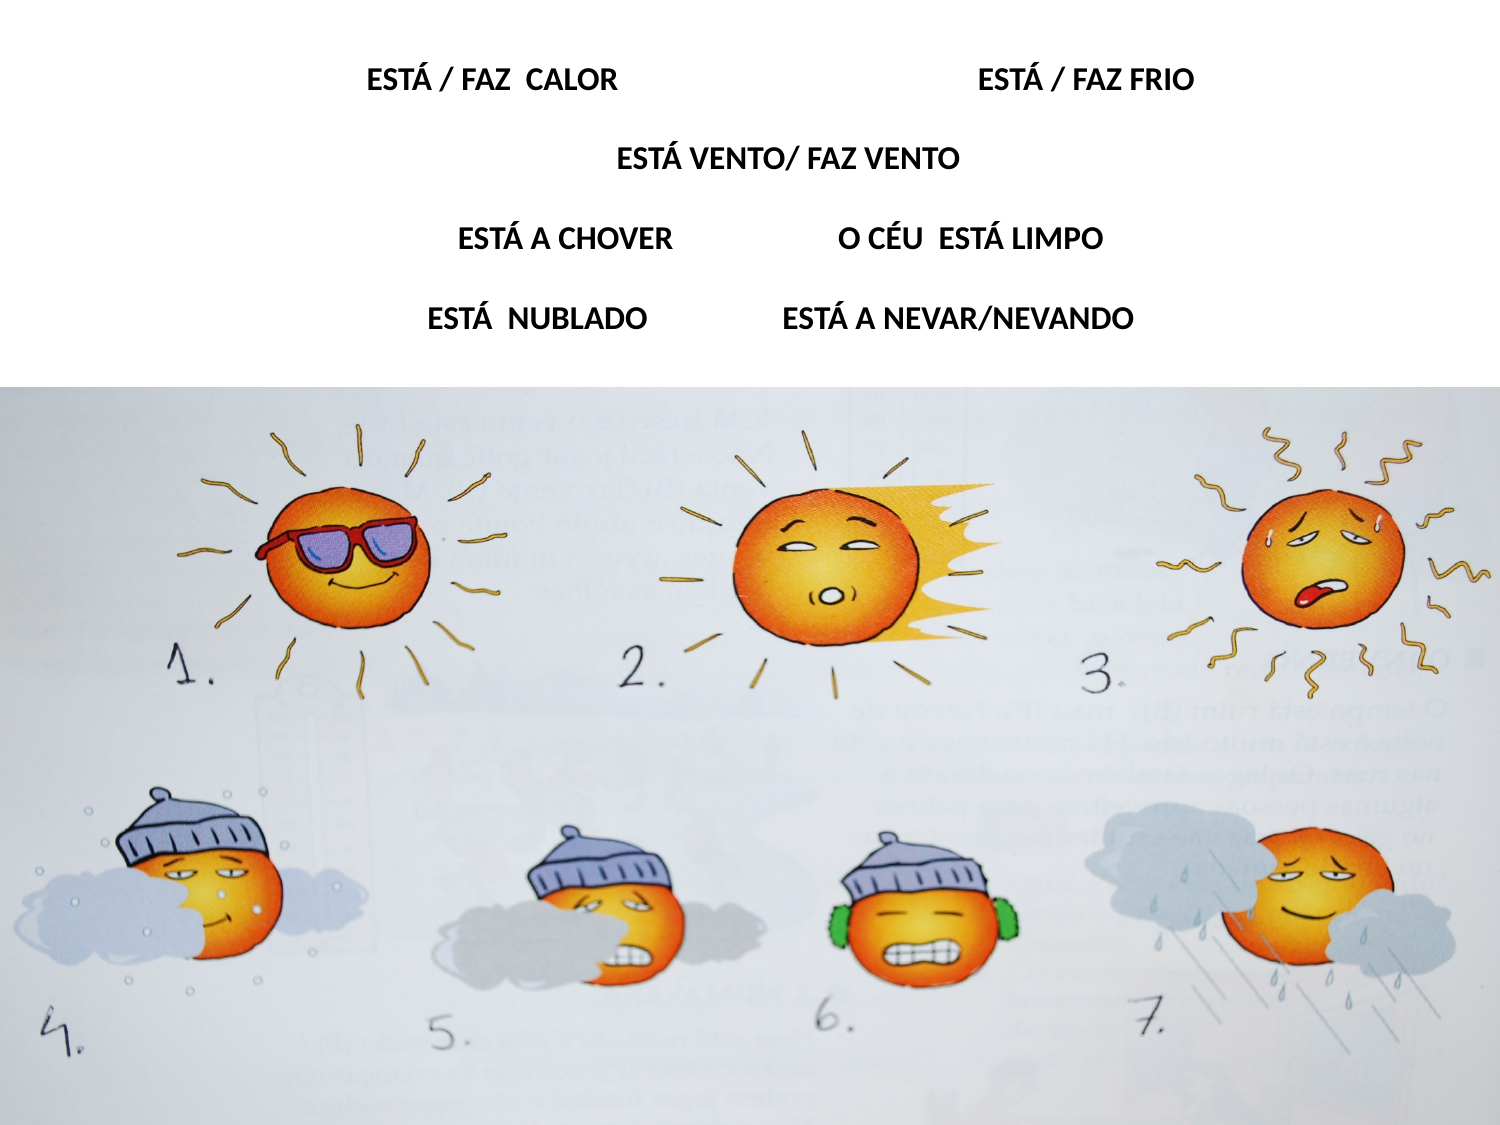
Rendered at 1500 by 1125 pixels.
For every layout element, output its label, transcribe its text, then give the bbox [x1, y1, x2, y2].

title ESTÁ / FAZ CALOR ESTÁ / FAZ FRIO ESTÁ VENTO/ FAZ VENTO ESTÁ A CHOVER O CÉU ESTÁ LIMPO ESTÁ NUBLADO ESTÁ A NEVAR/NEVANDO [174, 45, 1388, 385]
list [0, 387, 1500, 1125]
